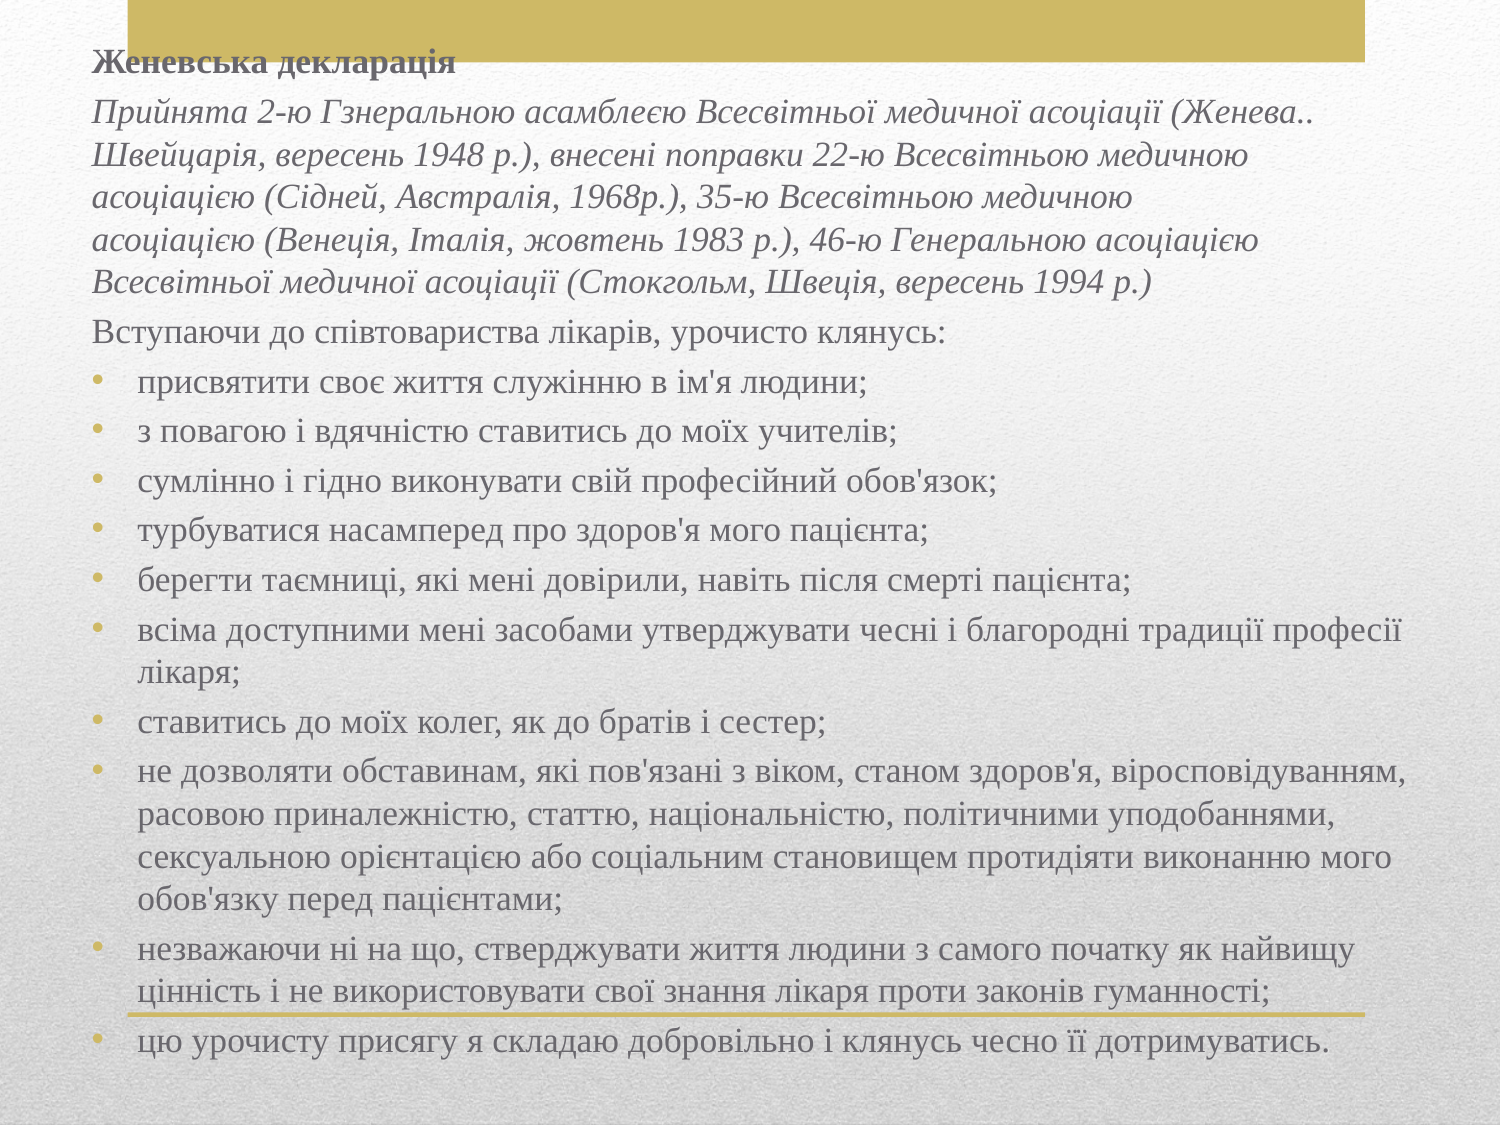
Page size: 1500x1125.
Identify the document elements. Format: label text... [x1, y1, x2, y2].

list Женевська декларація Прийнята 2-ю Гзнеральною асамблеєю Всесвітньої медичної асоціації (Женева.. Швейцарія, вересень 1948 р.), внесені поправки 22-ю Всесвітньою медичною асоціацією (Сідней, Австралія, 1968р.), 35-ю Всесвітньою медичною асоціацією (Венеція, Італія, жовтень 1983 р.), 46-ю Генеральною асоціацією Всесвітньої медичної асоціації (Стокгольм, Швеція, вересень 1994 р.) Вступаючи до співтовариства лікарів, урочисто клянусь: присвятити своє життя служінню в ім'я людини; з повагою і вдячністю ставитись до моїх учителів; сумлінно і гідно виконувати свій професійний обов'язок; турбуватися насамперед про здоров'я мого пацієнта; берегти таємниці, які мені довірили, навіть після смерті пацієнта; всіма доступними мені засобами утверджувати чесні і благородні традиції професії лікаря; ставитись до моїх колег, як до братів і сестер; не дозволяти обставинам, які пов'язані з віком, станом здоров'я, віросповідуванням, расовою приналежністю, статтю, національністю, політичними уподобаннями, сексуальною орієнтацією або соціальним становищем протидіяти виконанню мого обов'язку перед пацієнтами; незважаючи ні на що, стверджувати життя людини з самого по­чатку як найвищу цінність і не використовувати свої знання лікаря про­ти законів гуманності; цю урочисту присягу я складаю добровільно і клянусь чесно її дотримуватись. [76, 30, 1459, 1071]
